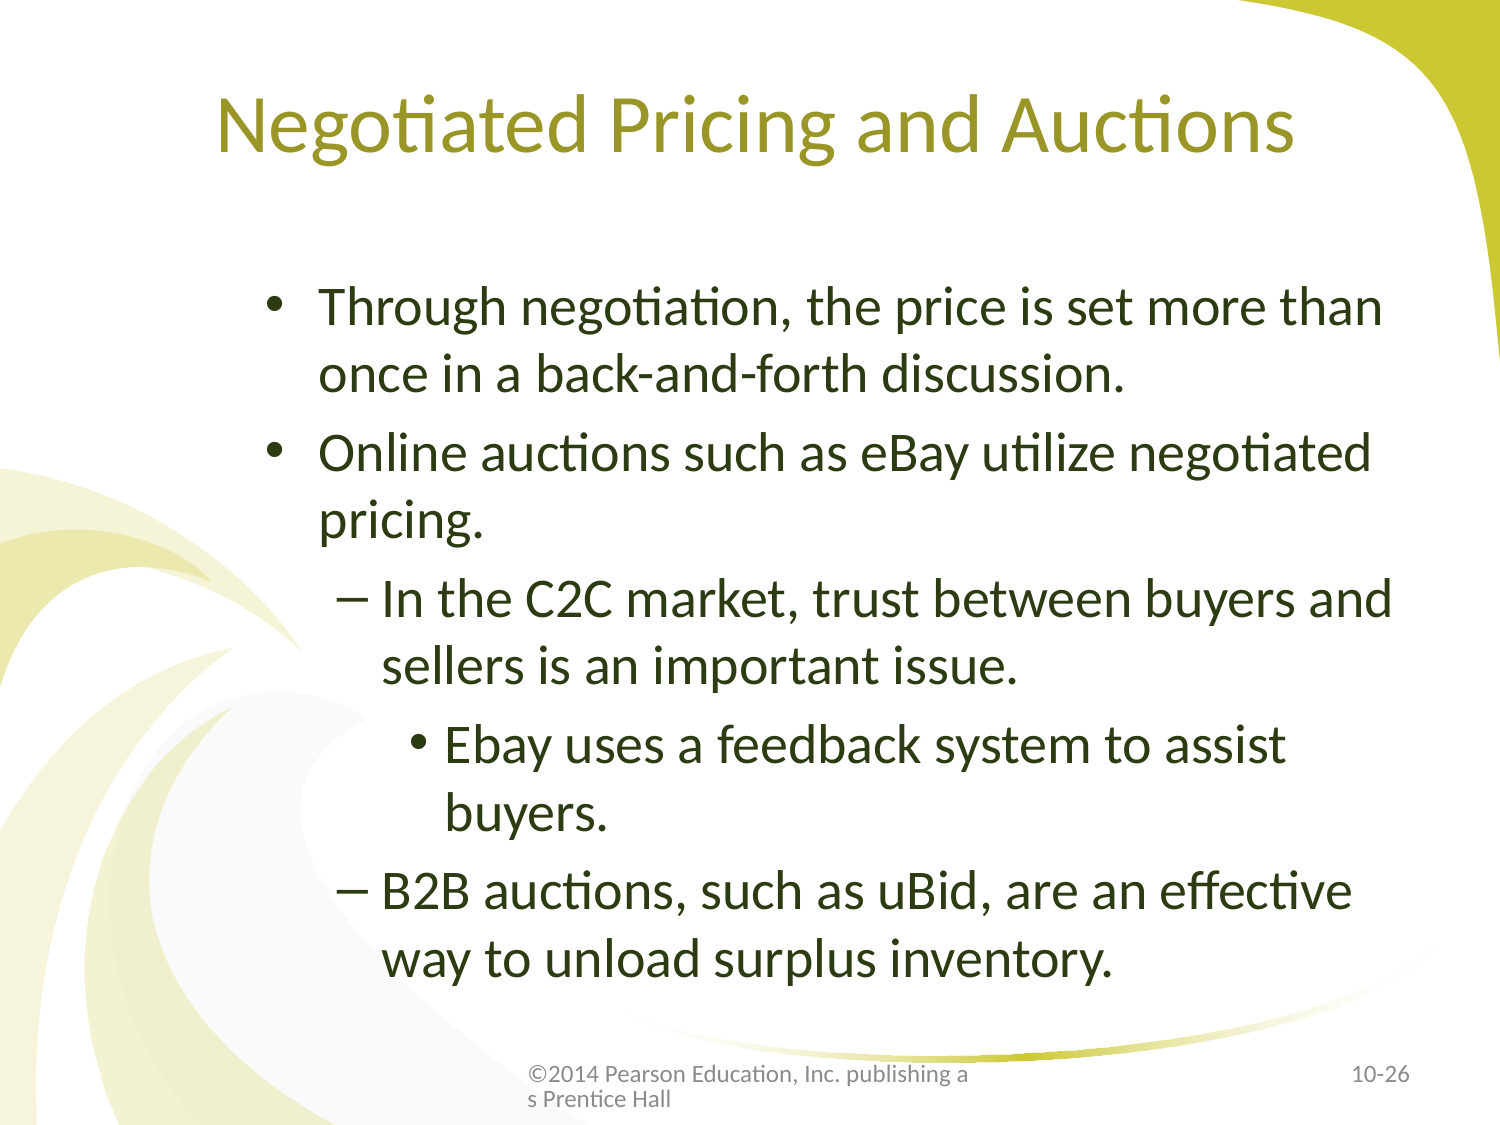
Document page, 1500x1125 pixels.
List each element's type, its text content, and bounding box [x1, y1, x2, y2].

slide_number 10-26 [1074, 1042, 1425, 1103]
footer ©2014 Pearson Education, Inc. publishing as Prentice Hall [512, 1042, 988, 1103]
list Through negotiation, the price is set more than once in a back-and-forth discussion. Online auctions such as eBay utilize negotiated pricing. In the C2C market, trust between buyers and sellers is an important issue. Ebay uses a feedback system to assist buyers. B2B auctions, such as uBid, are an effective way to unload surplus inventory. [249, 262, 1438, 1000]
title Negotiated Pricing and Auctions [200, 37, 1438, 200]
